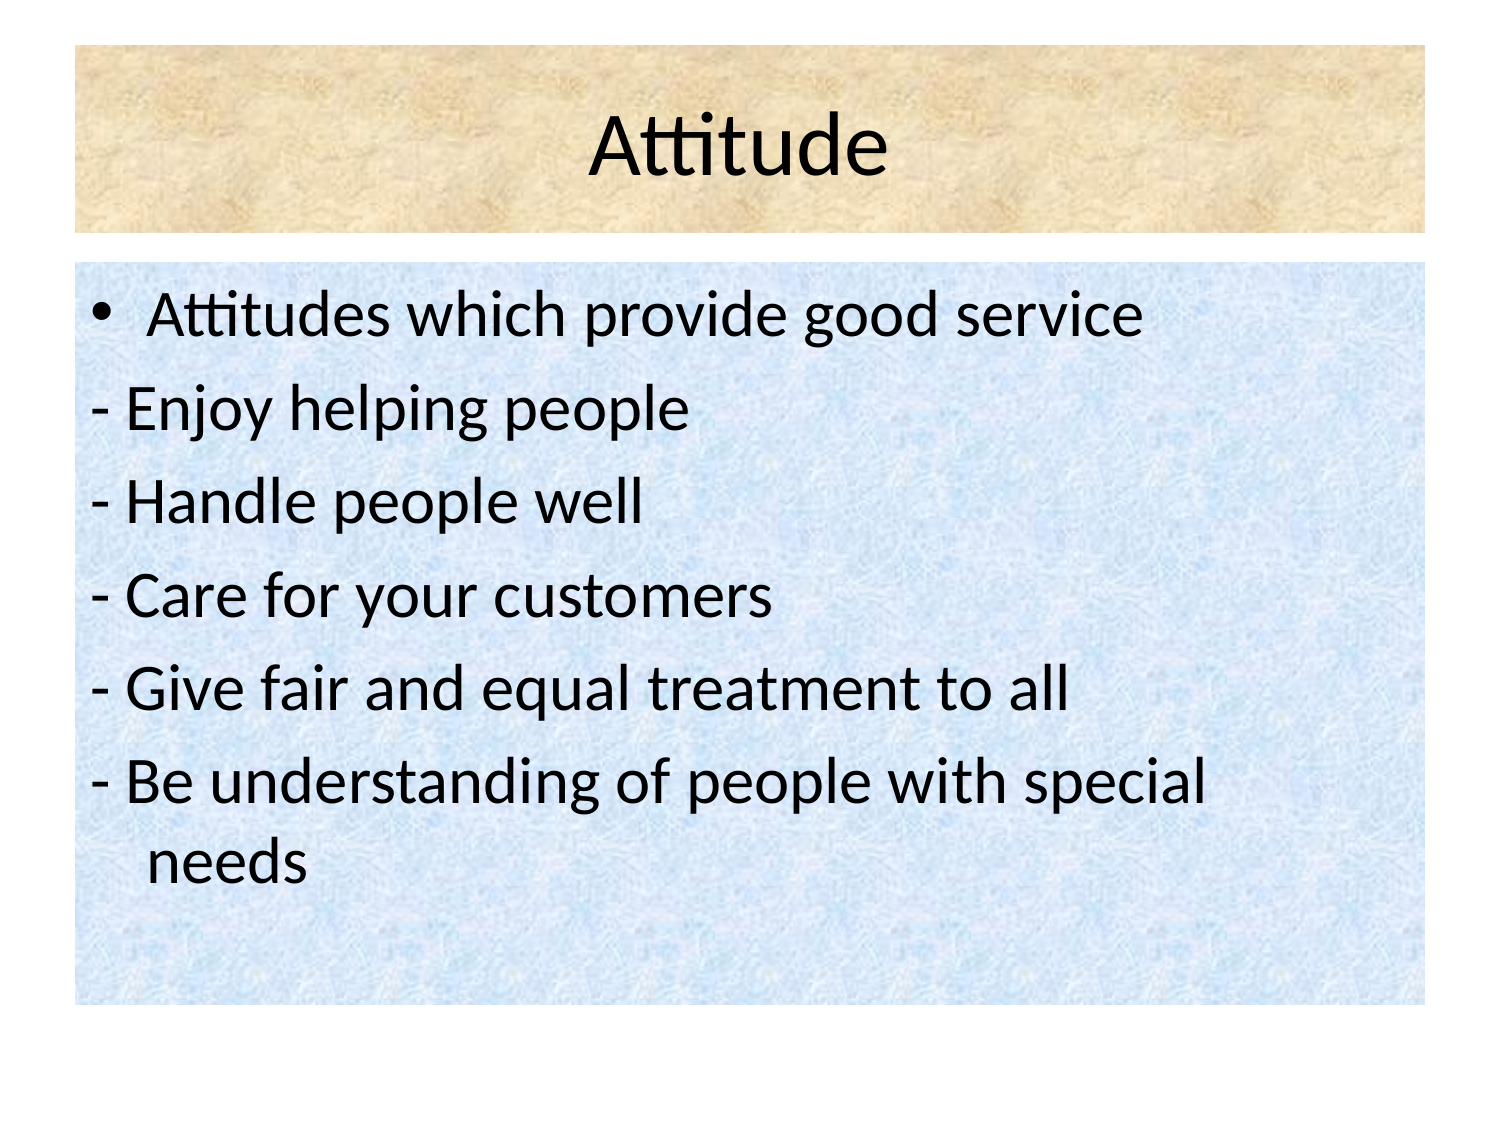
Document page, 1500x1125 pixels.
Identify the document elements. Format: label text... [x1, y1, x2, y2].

list Attitudes which provide good service - Enjoy helping people - Handle people well - Care for your customers - Give fair and equal treatment to all - Be understanding of people with special needs [75, 262, 1425, 1005]
title Attitude [75, 45, 1425, 233]
